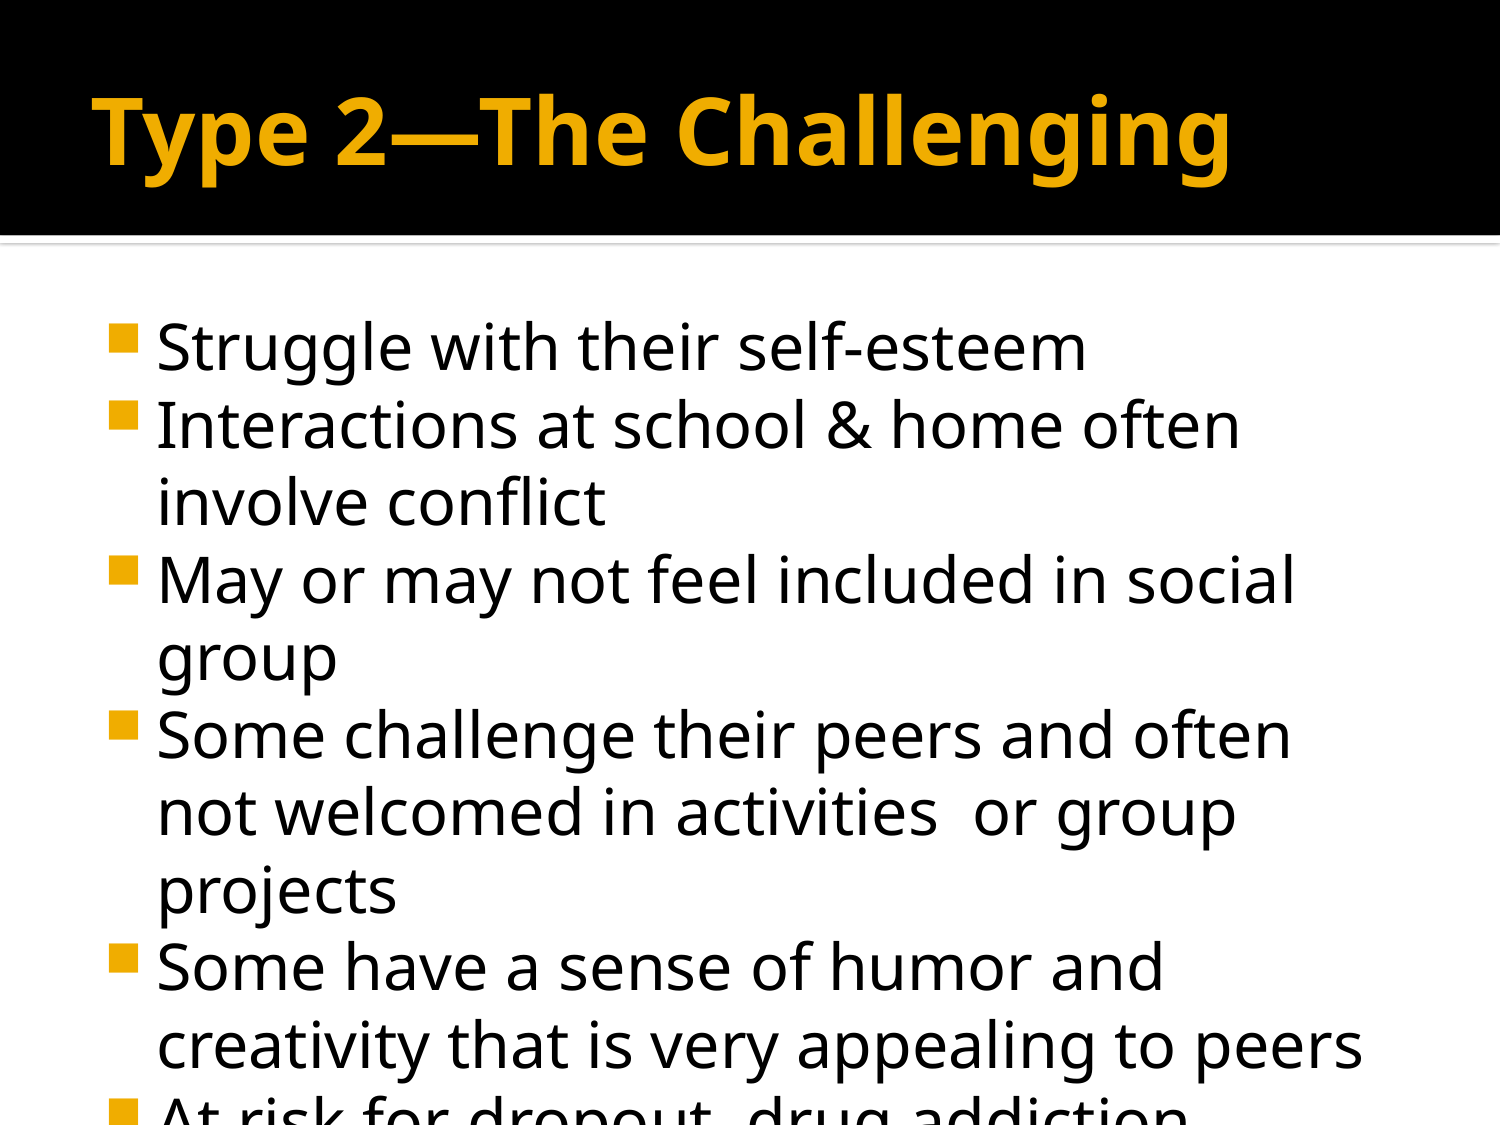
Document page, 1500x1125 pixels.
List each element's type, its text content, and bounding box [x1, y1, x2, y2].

list Struggle with their self-esteem Interactions at school & home often involve conflict May or may not feel included in social group Some challenge their peers and often not welcomed in activities or group projects Some have a sense of humor and creativity that is very appealing to peers At risk for dropout, drug addiction, delinquency if no intervention by junior high [75, 291, 1425, 1050]
title Type 2—The Challenging [75, 25, 1425, 231]
